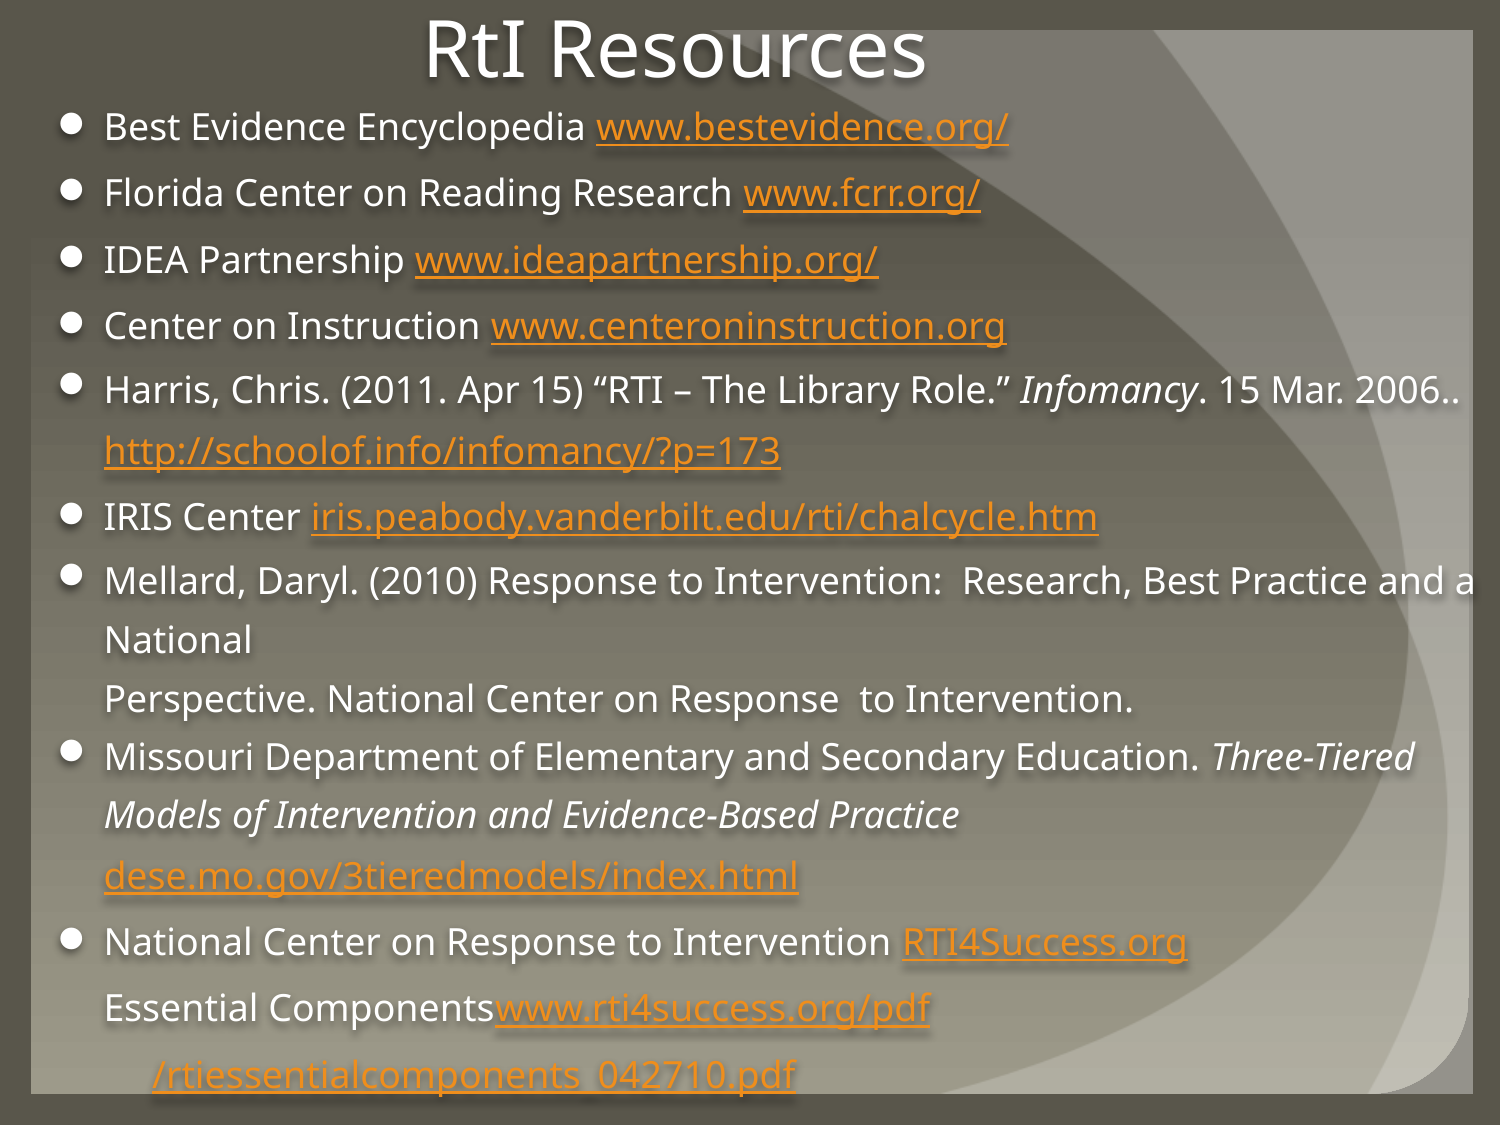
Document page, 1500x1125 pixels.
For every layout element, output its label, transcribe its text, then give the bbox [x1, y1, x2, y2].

title RtI Resources [407, 0, 966, 80]
picture [24, 30, 1473, 1094]
picture [966, 30, 1473, 80]
list Best Evidence Encyclopedia www.bestevidence.org/ Florida Center on Reading Research www.fcrr.org/ IDEA Partnership www.ideapartnership.org/ Center on Instruction www.centeroninstruction.org Harris, Chris. (2011. Apr 15) “RTI – The Library Role.” Infomancy. 15 Mar. 2006.. http://schoolof.info/infomancy/?p=173 IRIS Center iris.peabody.vanderbilt.edu/rti/chalcycle.htm Mellard, Daryl. (2010) Response to Intervention: Research, Best Practice and a National Perspective. National Center on Response to Intervention. Missouri Department of Elementary and Secondary Education. Three-Tiered Models of Intervention and Evidence-Based Practice dese.mo.gov/3tieredmodels/index.html National Center on Response to Intervention RTI4Success.org Essential Componentswww.rti4success.org/pdf/rtiessentialcomponents_042710.pdf What Works Clearinghouse ies.ed.gov/ncee/wwc [42, 80, 1500, 771]
